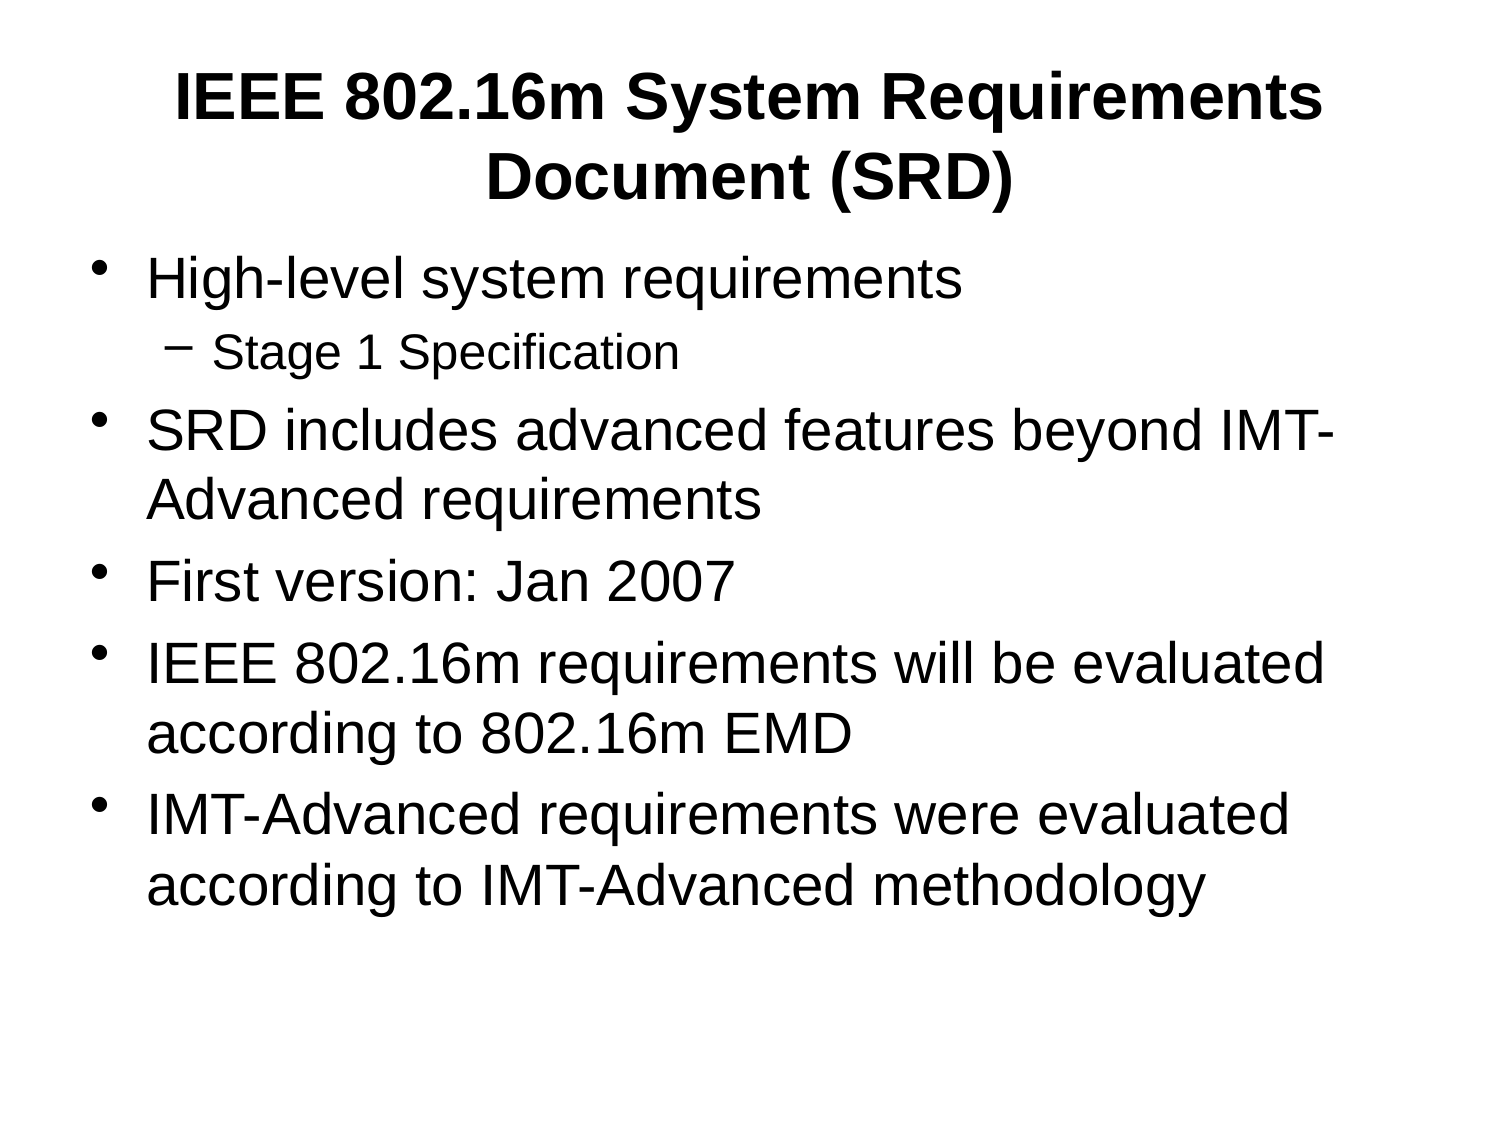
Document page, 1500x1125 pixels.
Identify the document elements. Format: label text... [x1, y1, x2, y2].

list High-level system requirements Stage 1 Specification SRD includes advanced features beyond IMT-Advanced requirements First version: Jan 2007 IEEE 802.16m requirements will be evaluated according to 802.16m EMD IMT-Advanced requirements were evaluated according to IMT-Advanced methodology [75, 232, 1425, 1096]
title IEEE 802.16m System Requirements Document (SRD) [75, 45, 1425, 232]
